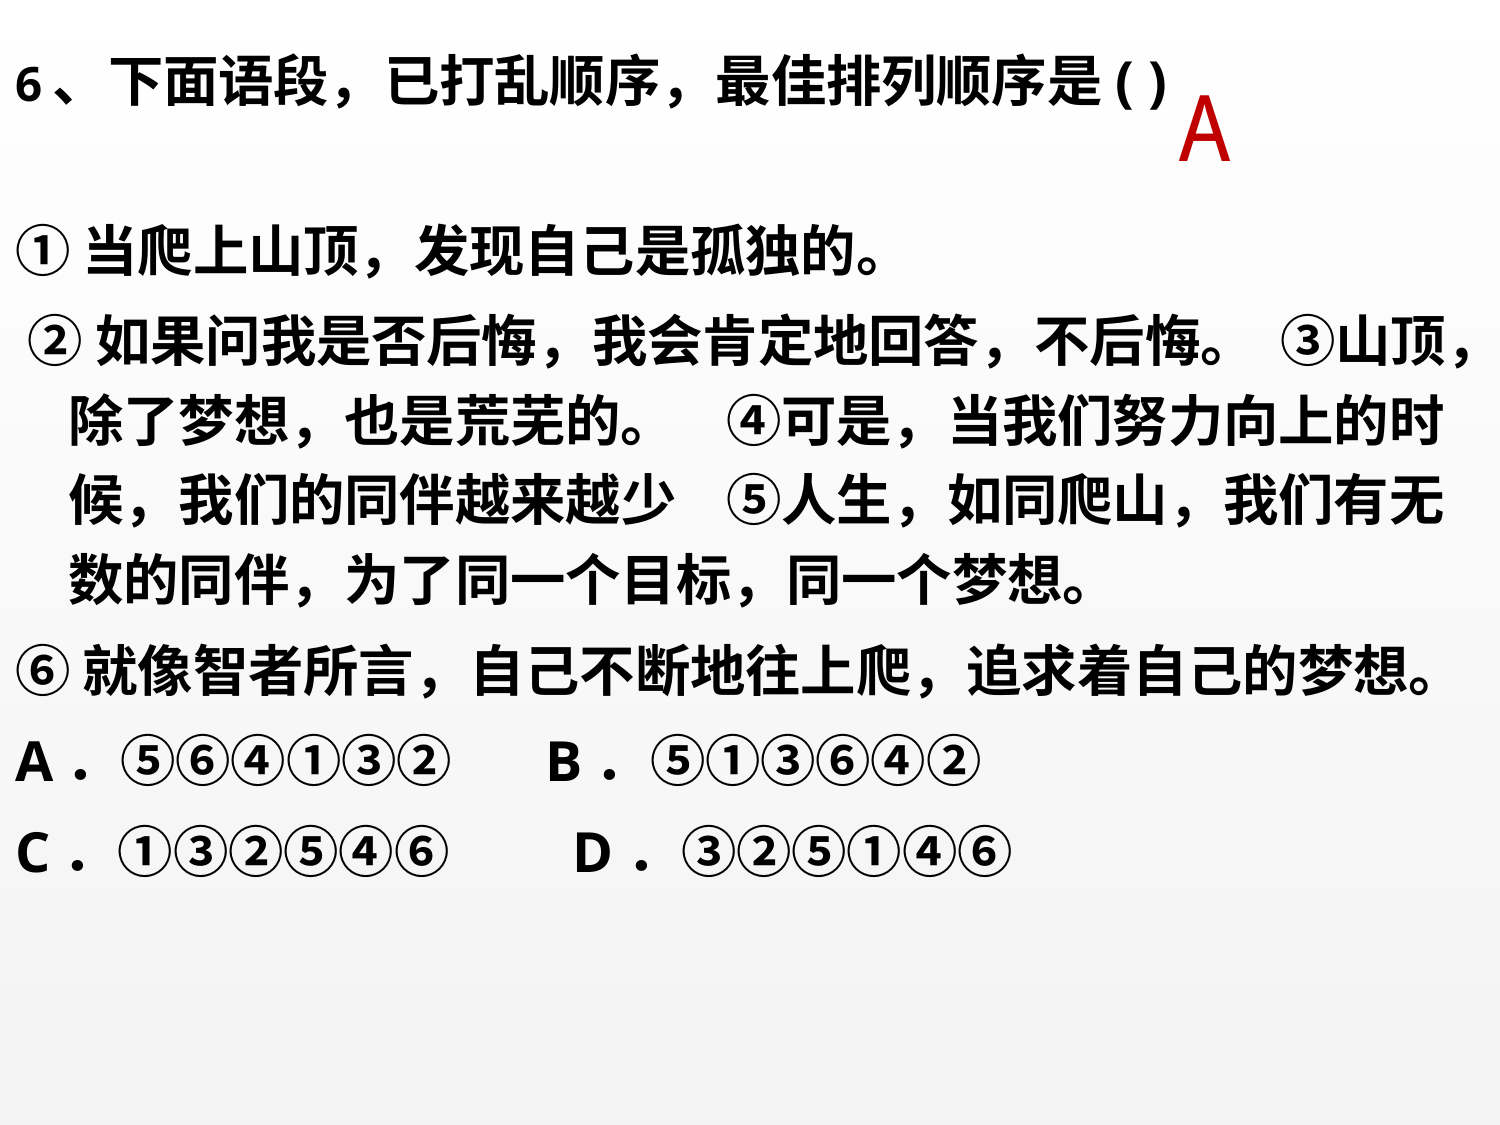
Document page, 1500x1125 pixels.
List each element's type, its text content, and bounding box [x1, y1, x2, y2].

list 6、下面语段，已打乱顺序，最佳排列顺序是( ) ①当爬上山顶，发现自己是孤独的。 ②如果问我是否后悔，我会肯定地回答，不后悔。 ③山顶，除了梦想，也是荒芜的。 ④可是，当我们努力向上的时候，我们的同伴越来越少 ⑤人生，如同爬山，我们有无数的同伴，为了同一个目标，同一个梦想。 ⑥就像智者所言，自己不断地往上爬，追求着自己的梦想。 A．⑤⑥④①③② B．⑤①③⑥④② C．①③②⑤④⑥ D．③②⑤①④⑥ [0, 24, 1463, 1005]
text_box A [1162, 62, 1363, 188]
